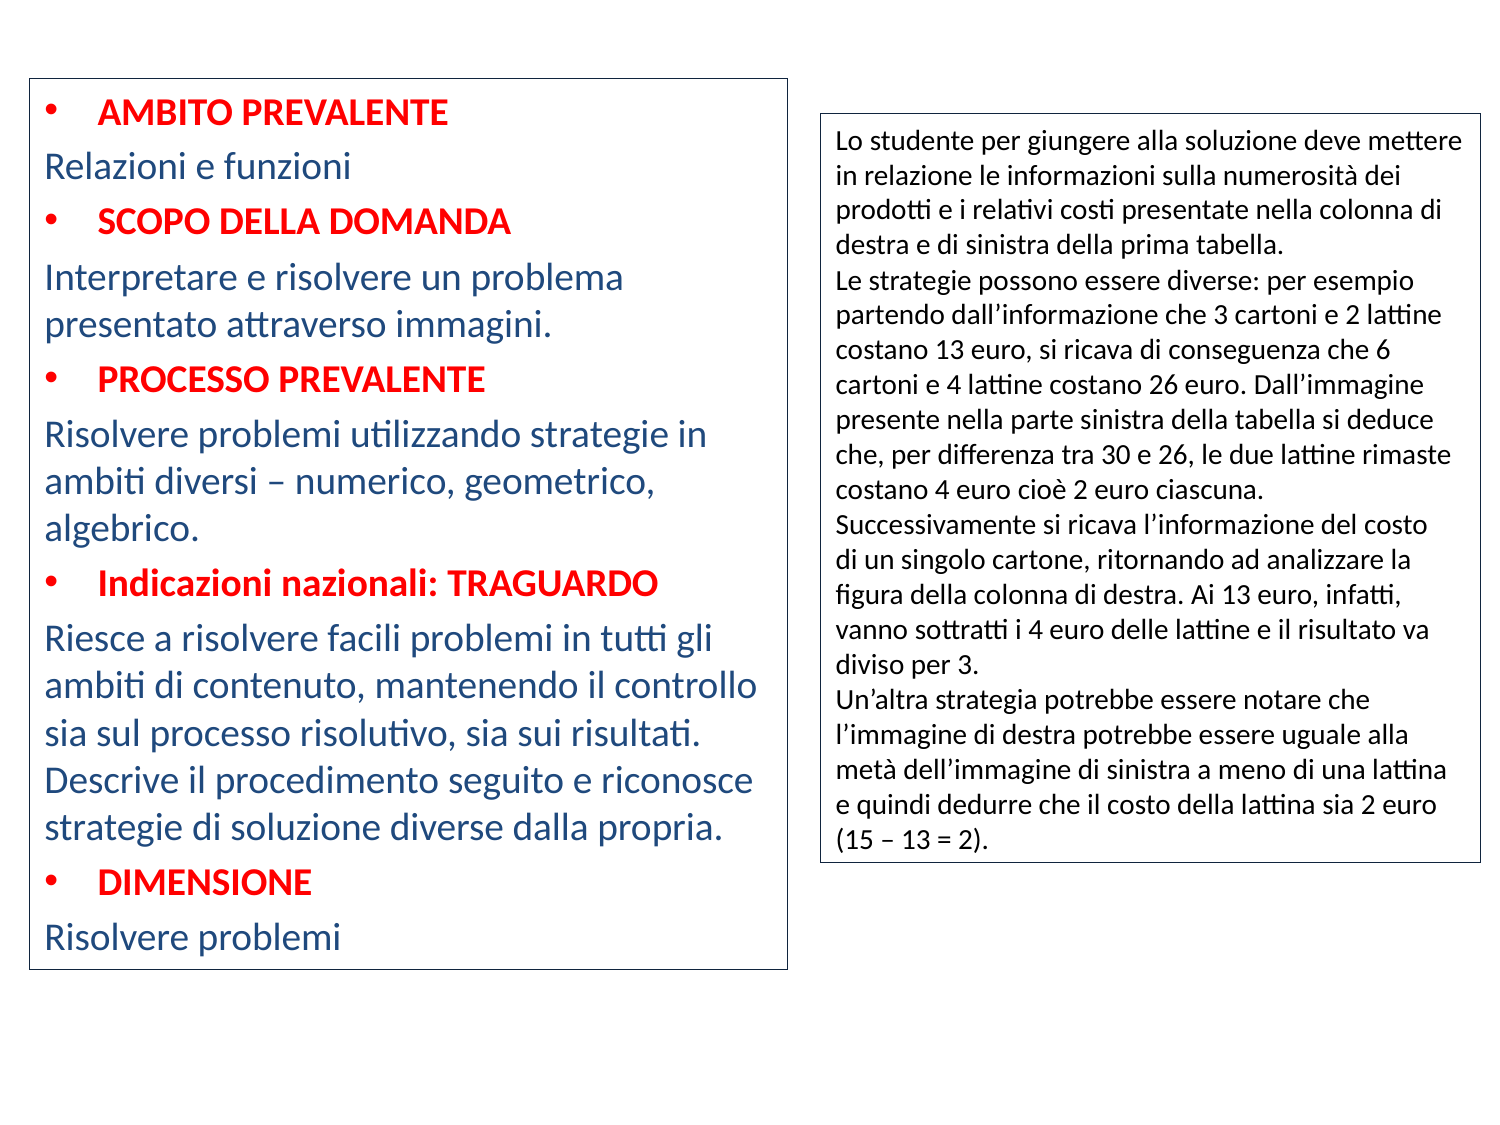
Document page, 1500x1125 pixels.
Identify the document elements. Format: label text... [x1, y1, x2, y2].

text_box Lo studente per giungere alla soluzione deve mettere in relazione le informazioni sulla numerosità dei prodotti e i relativi costi presentate nella colonna di destra e di sinistra della prima tabella. Le strategie possono essere diverse: per esempio partendo dall’informazione che 3 cartoni e 2 lattine costano 13 euro, si ricava di conseguenza che 6 cartoni e 4 lattine costano 26 euro. Dall’immagine presente nella parte sinistra della tabella si deduce che, per differenza tra 30 e 26, le due lattine rimaste costano 4 euro cioè 2 euro ciascuna. Successivamente si ricava l’informazione del costo di un singolo cartone, ritornando ad analizzare la figura della colonna di destra. Ai 13 euro, infatti, vanno sottratti i 4 euro delle lattine e il risultato va diviso per 3. Un’altra strategia potrebbe essere notare che l’immagine di destra potrebbe essere uguale alla metà dell’immagine di sinistra a meno di una lattina e quindi dedurre che il costo della lattina sia 2 euro (15 – 13 = 2). [820, 113, 1481, 863]
list AMBITO PREVALENTE Relazioni e funzioni SCOPO DELLA DOMANDA Interpretare e risolvere un problema presentato attraverso immagini. PROCESSO PREVALENTE Risolvere problemi utilizzando strategie in ambiti diversi – numerico, geometrico, algebrico. Indicazioni nazionali: TRAGUARDO Riesce a risolvere facili problemi in tutti gli ambiti di contenuto, mantenendo il controllo sia sul processo risolutivo, sia sui risultati. Descrive il procedimento seguito e riconosce strategie di soluzione diverse dalla propria. DIMENSIONE Risolvere problemi [29, 78, 788, 970]
